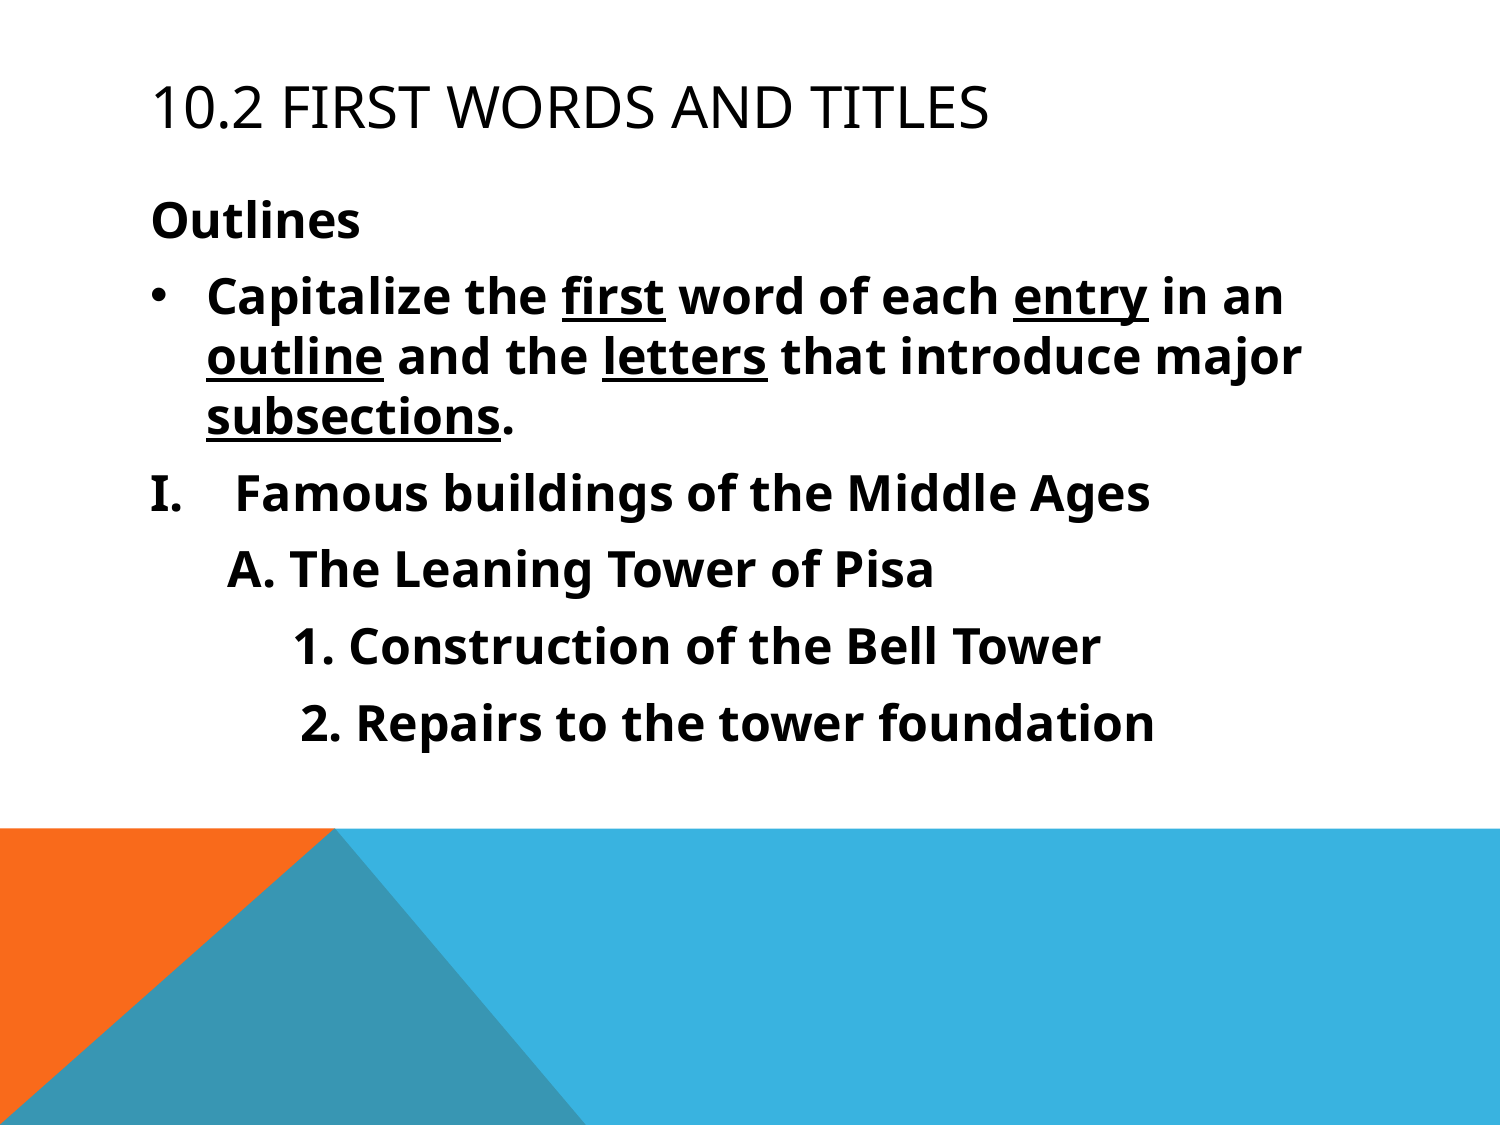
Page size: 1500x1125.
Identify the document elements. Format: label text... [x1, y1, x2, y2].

list Outlines Capitalize the first word of each entry in an outline and the letters that introduce major subsections. Famous buildings of the Middle Ages A. The Leaning Tower of Pisa 1. Construction of the Bell Tower 2. Repairs to the tower foundation [135, 180, 1369, 768]
title 10.2 First Words and TItles [135, 60, 1369, 150]
